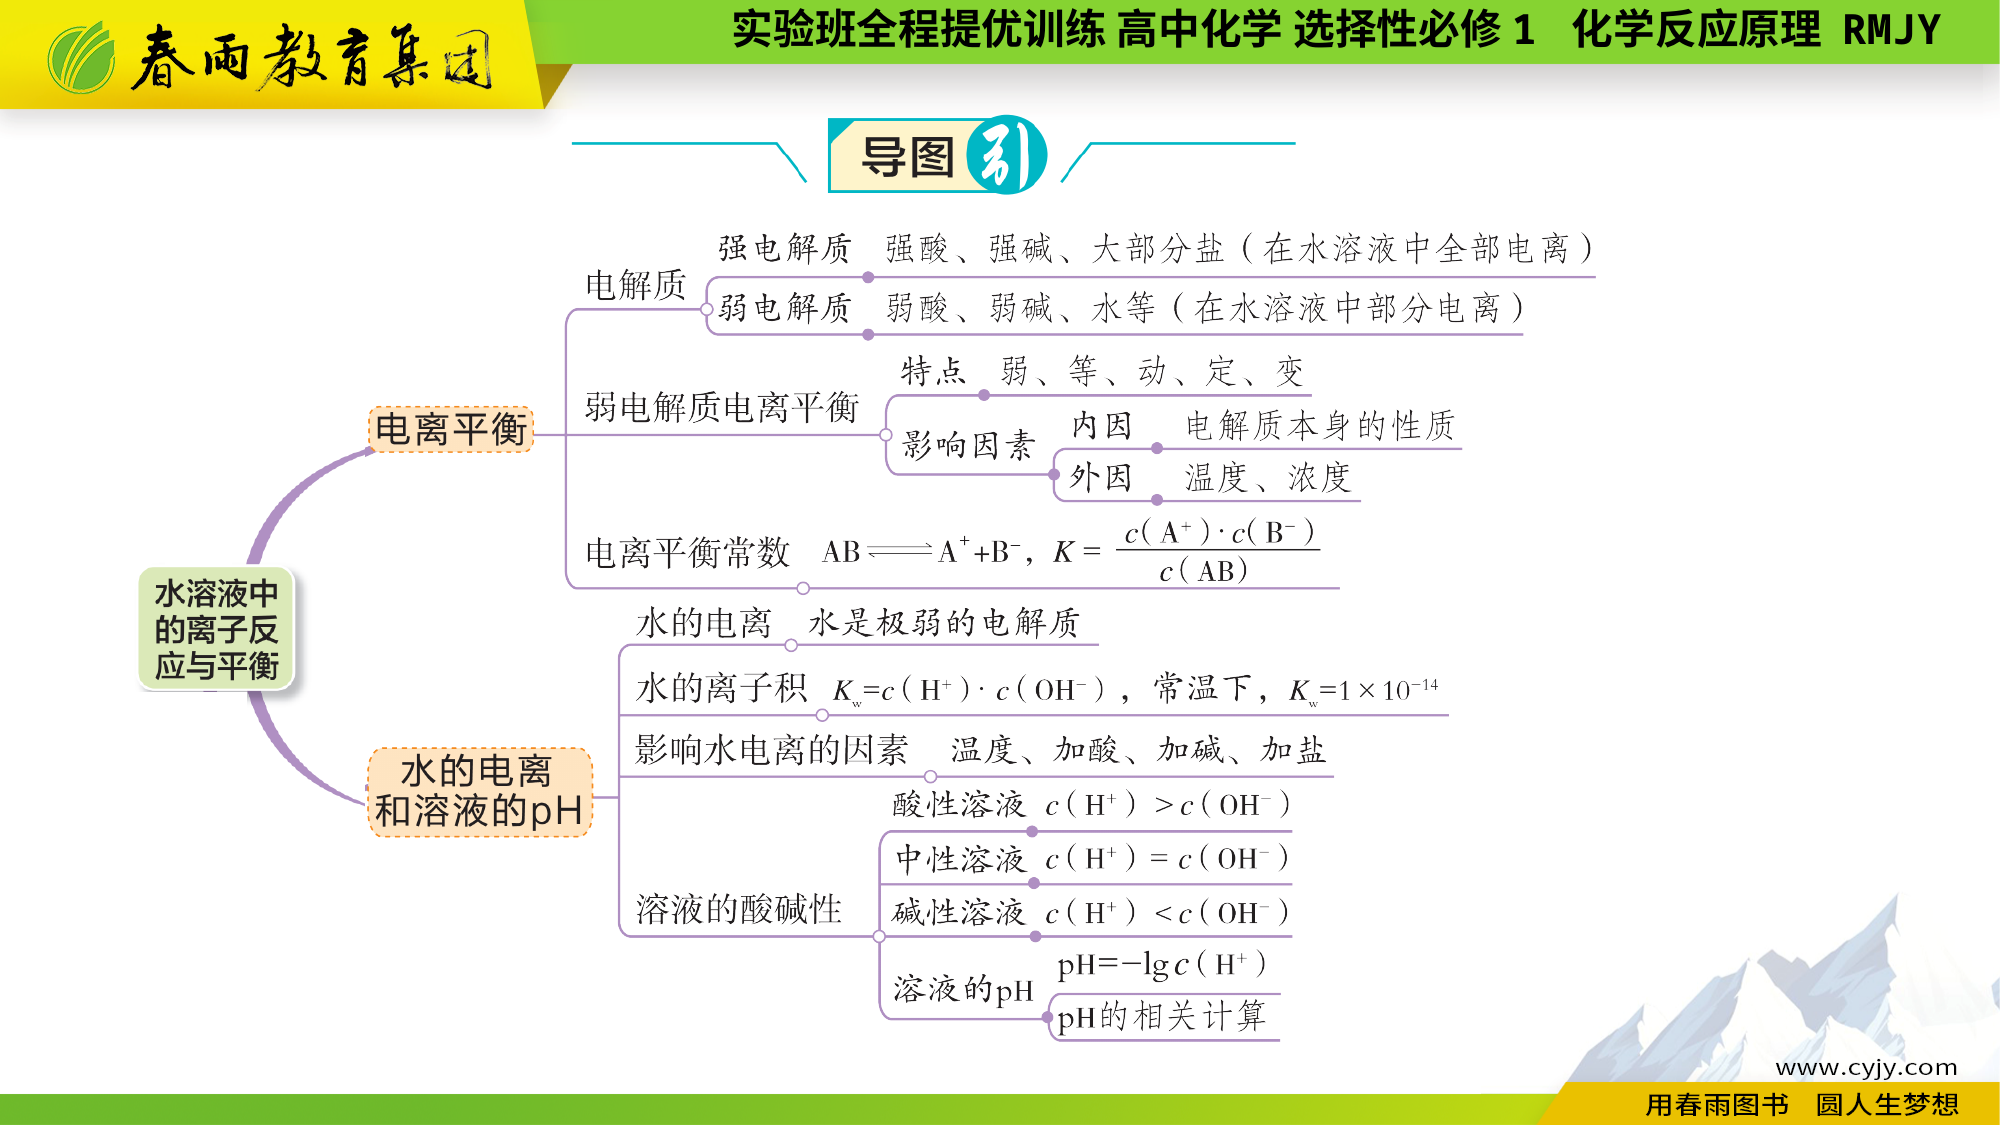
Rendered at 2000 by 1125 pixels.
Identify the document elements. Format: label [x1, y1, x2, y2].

picture [0, 0, 2000, 1125]
text_box [45, 231, 1686, 1050]
